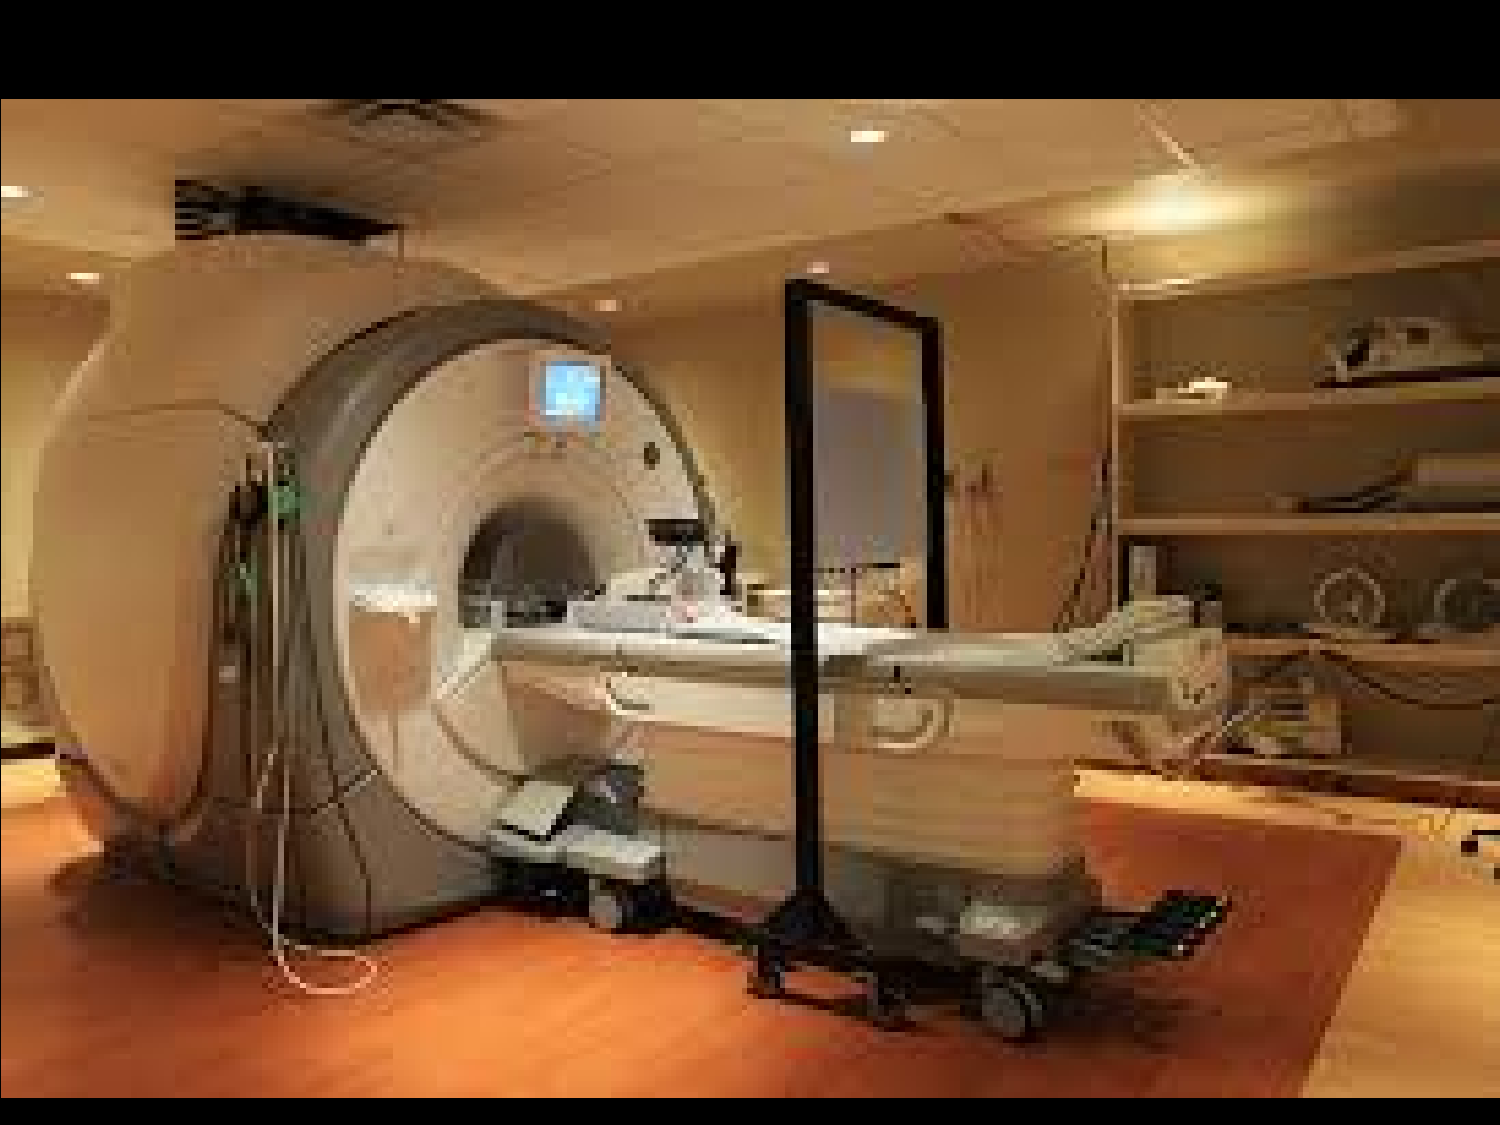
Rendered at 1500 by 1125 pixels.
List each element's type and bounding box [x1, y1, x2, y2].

picture [1, 99, 1500, 1098]
